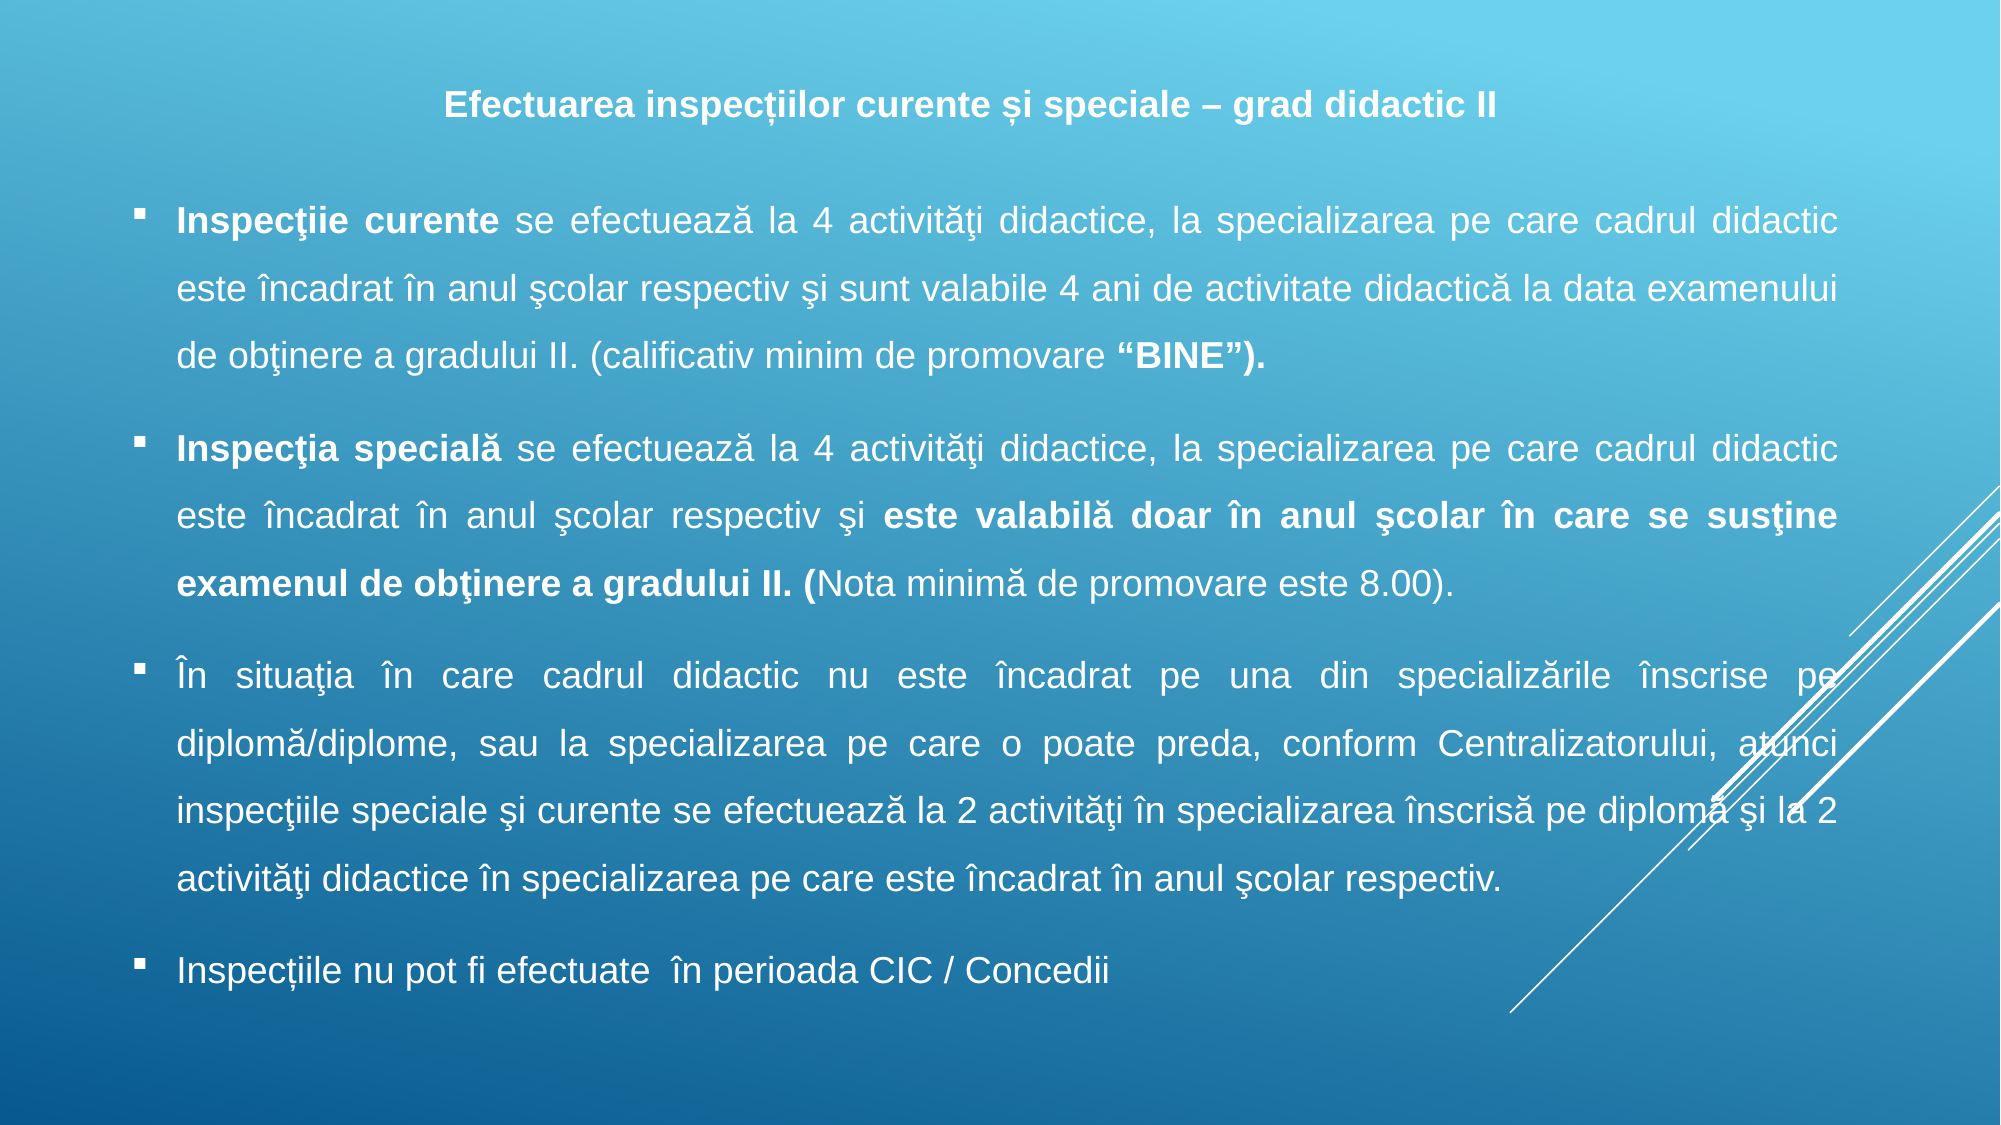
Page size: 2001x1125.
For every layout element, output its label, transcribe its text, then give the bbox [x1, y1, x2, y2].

text_box Inspecţiie curente se efectuează la 4 activităţi didactice, la specializarea pe care cadrul didactic este încadrat în anul şcolar respectiv şi sunt valabile 4 ani de activitate didactică la data examenului de obţinere a gradului II. (calificativ minim de promovare “BINE”). Inspecţia specială se efectuează la 4 activităţi didactice, la specializarea pe care cadrul didactic este încadrat în anul şcolar respectiv şi este valabilă doar în anul şcolar în care se susţine examenul de obţinere a gradului II. (Nota minimă de promovare este 8.00). În situaţia în care cadrul didactic nu este încadrat pe una din specializările înscrise pe diplomă/diplome, sau la specializarea pe care o poate preda, conform Centralizatorului, atunci inspecţiile speciale şi curente se efectuează la 2 activităţi în specializarea înscrisă pe diplomă şi la 2 activităţi didactice în specializarea pe care este încadrat în anul şcolar respectiv. Inspecțiile nu pot fi efectuate în perioada CIC / Concedii [116, 166, 1854, 1092]
text_box Efectuarea inspecțiilor curente și speciale – grad didactic II [211, 72, 1731, 133]
